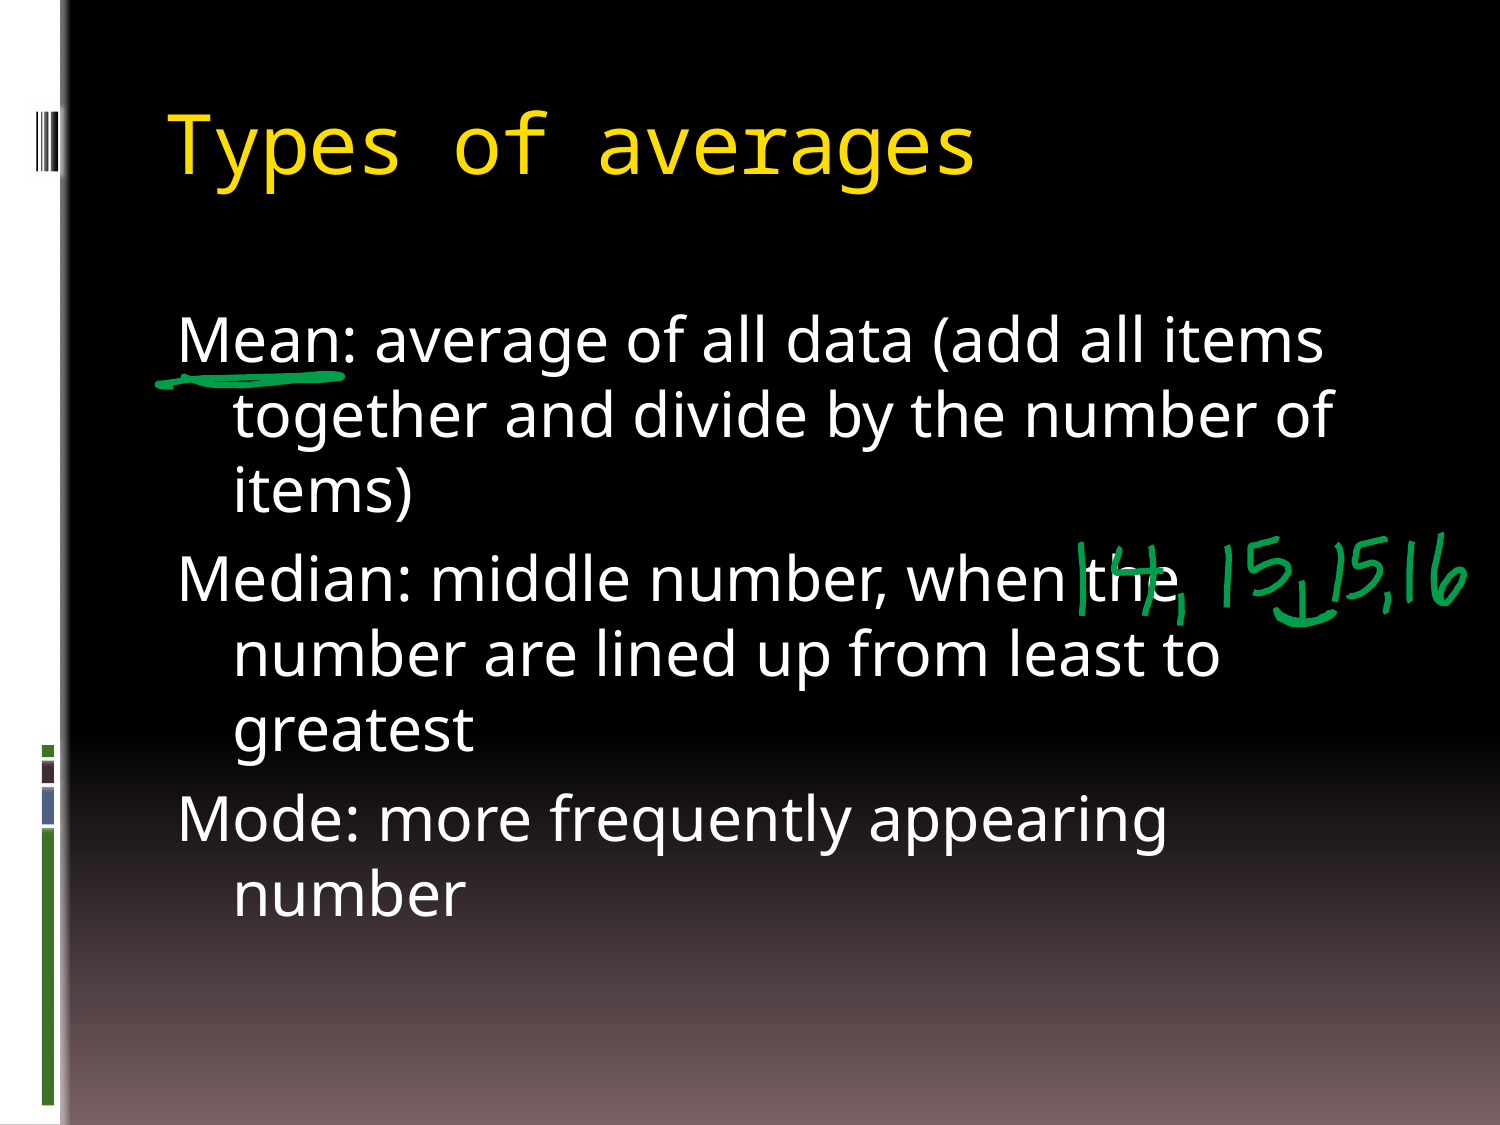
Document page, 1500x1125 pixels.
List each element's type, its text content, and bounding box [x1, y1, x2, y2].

text_box [1348, 538, 1386, 598]
text_box [1155, 566, 1164, 572]
text_box [1079, 543, 1085, 616]
list Mean: average of all data (add all items together and divide by the number of items) Median: middle number, when the number are lined up from least to greatest Mode: more frequently appearing number [150, 292, 1425, 1043]
text_box [1384, 591, 1390, 614]
text_box [1249, 538, 1290, 595]
text_box [1113, 547, 1149, 574]
text_box [1300, 580, 1304, 610]
text_box [1333, 543, 1343, 602]
text_box [1225, 545, 1230, 608]
text_box [1144, 545, 1155, 616]
text_box [1432, 532, 1466, 605]
text_box [1275, 609, 1336, 626]
text_box [1179, 593, 1183, 626]
text_box [1408, 541, 1414, 603]
title Types of averages [150, 83, 1425, 234]
text_box [156, 373, 343, 388]
